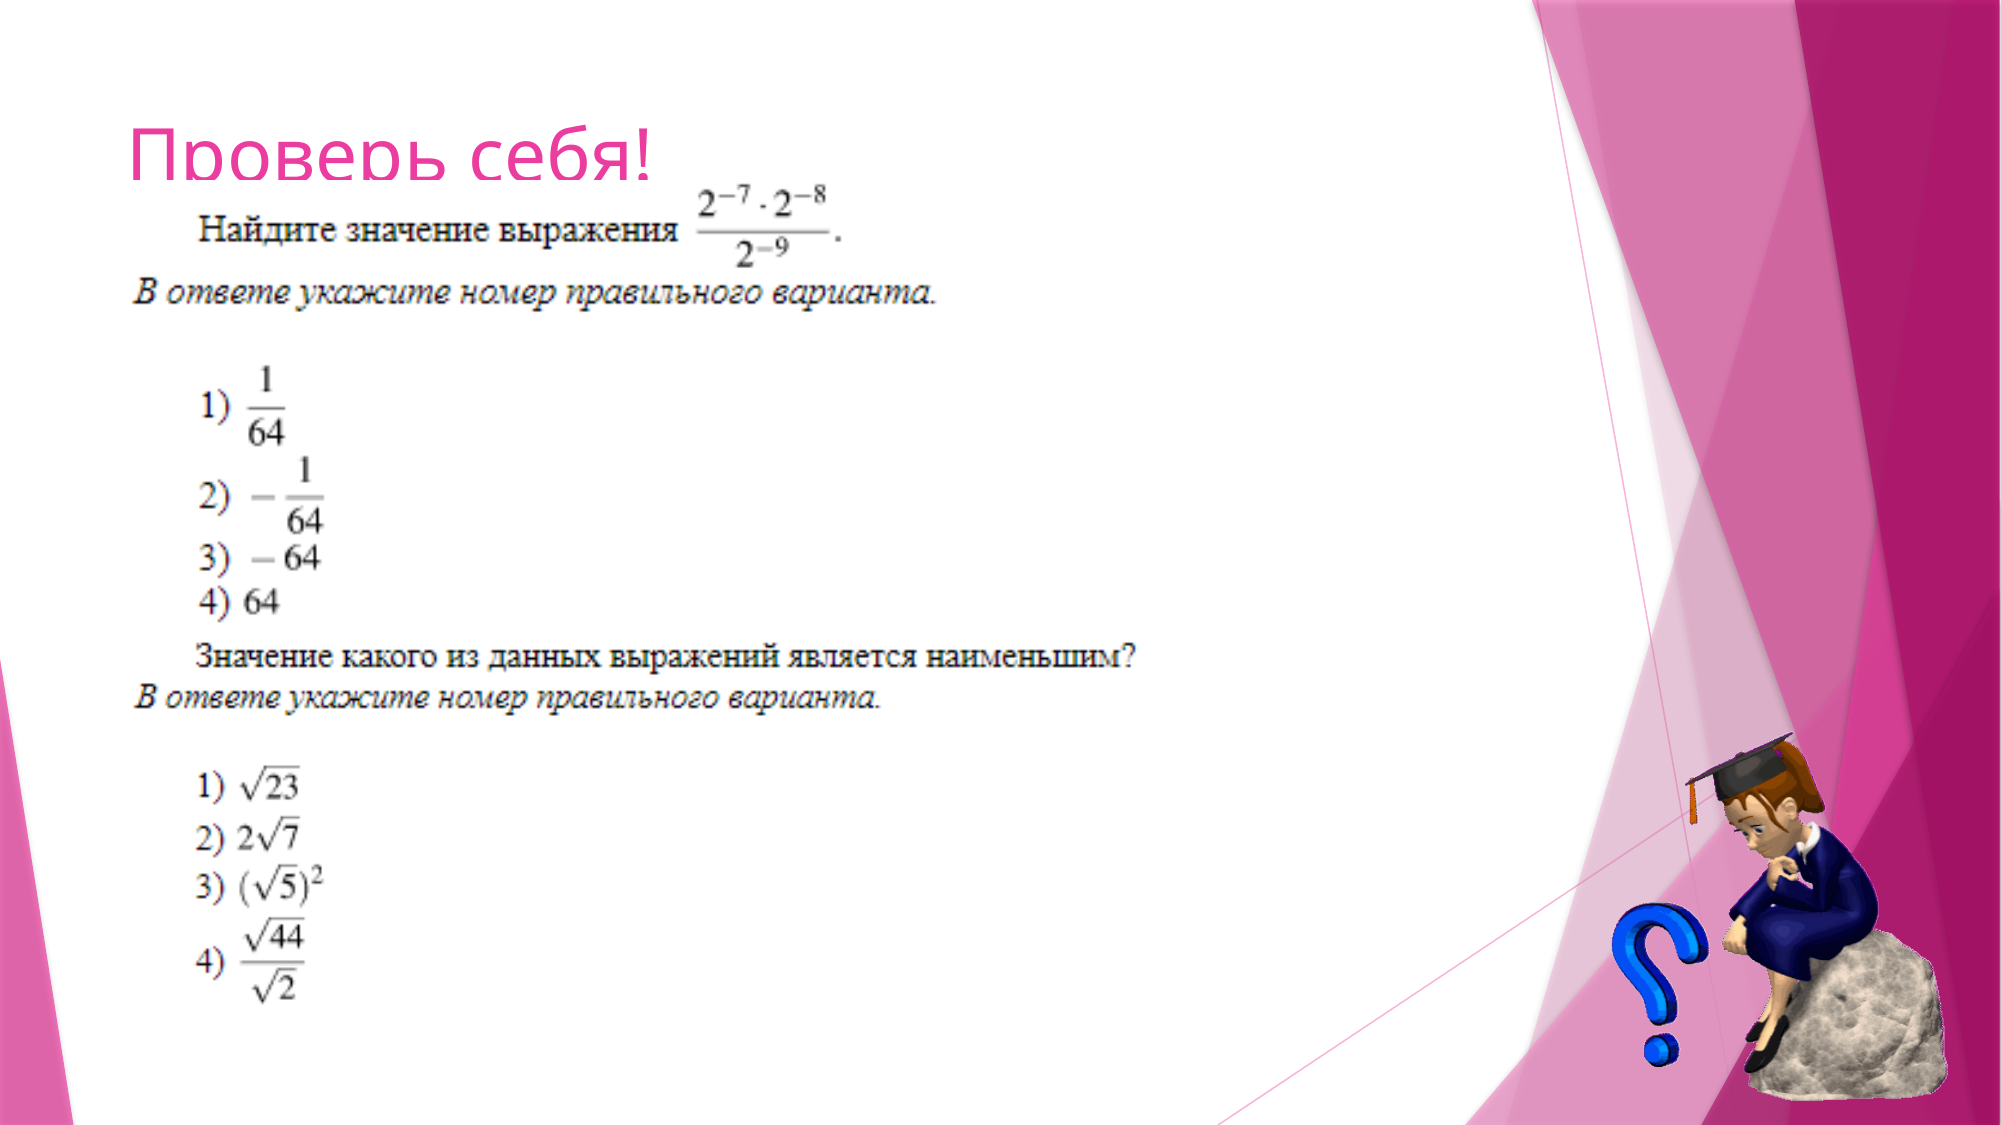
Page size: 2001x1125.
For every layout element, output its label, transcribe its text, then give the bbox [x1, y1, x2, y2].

title Проверь себя! [111, 99, 1522, 317]
picture [1585, 719, 1961, 1111]
picture [117, 634, 1167, 1036]
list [117, 180, 1012, 634]
